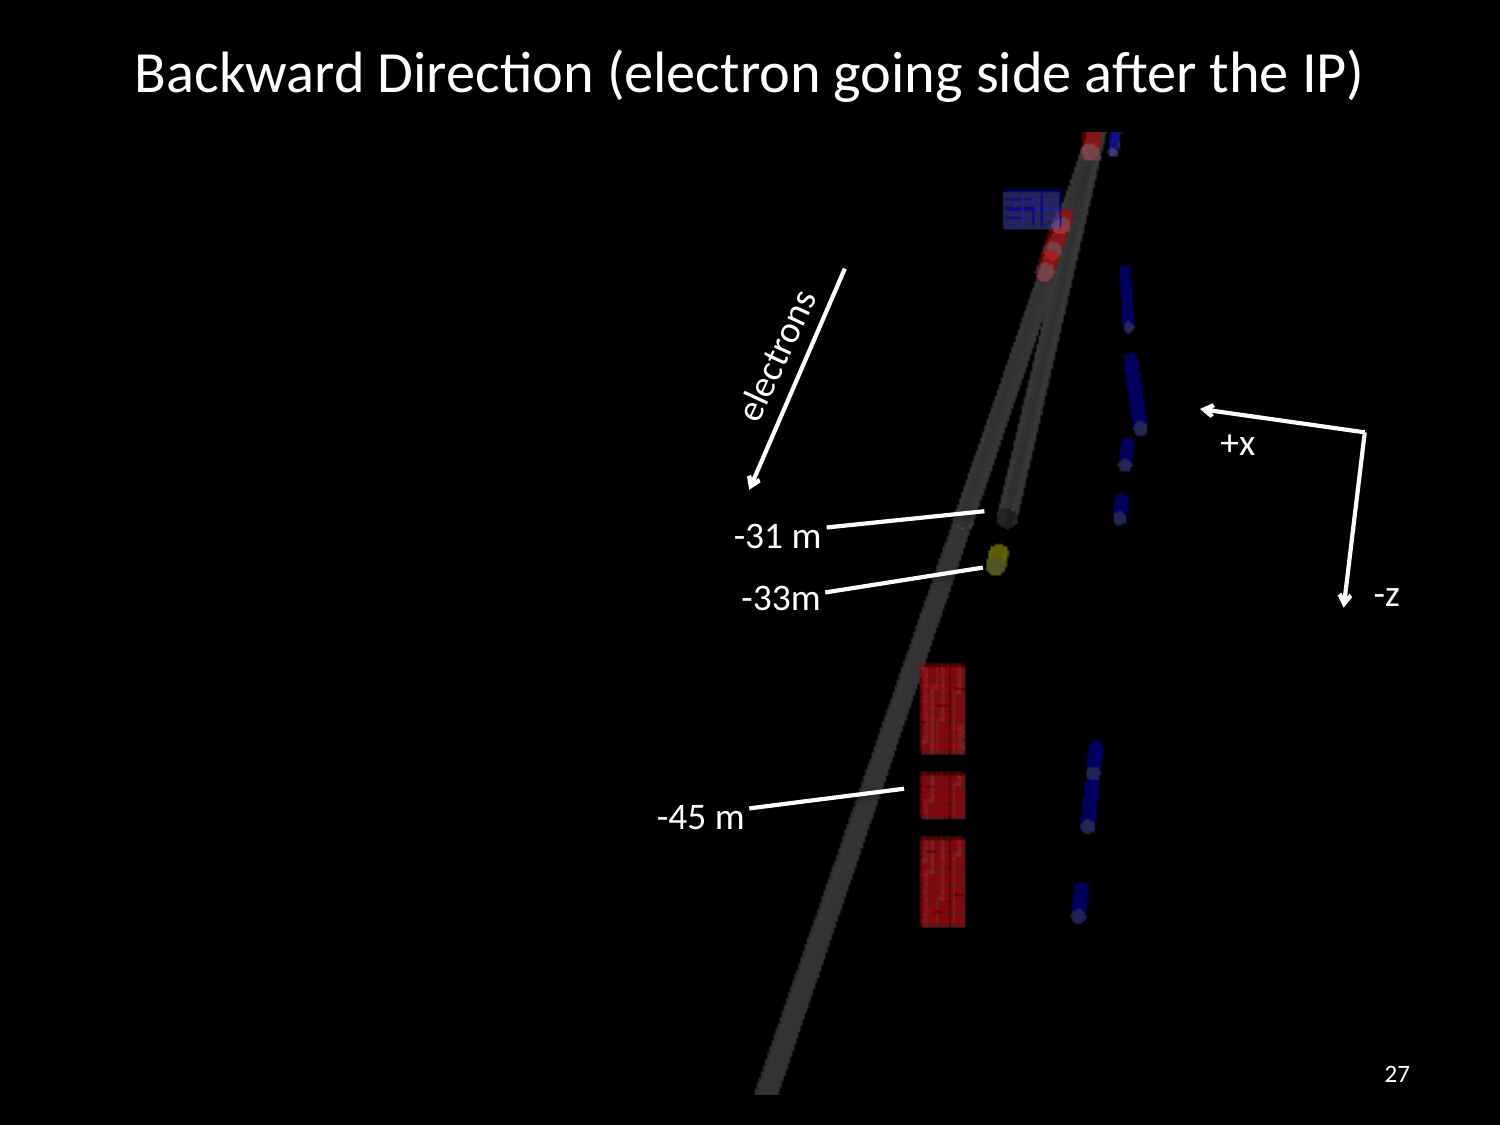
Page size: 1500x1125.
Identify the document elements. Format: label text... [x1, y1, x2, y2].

picture [705, 131, 1369, 1095]
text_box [824, 567, 984, 593]
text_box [748, 268, 845, 491]
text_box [1343, 439, 1365, 608]
text_box -45 m [642, 784, 700, 845]
title Backward Direction (electron going side after the IP) [75, 22, 1425, 117]
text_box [748, 788, 905, 809]
slide_number 27 [1074, 1042, 1425, 1103]
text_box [1199, 408, 1365, 433]
text_box -z [1374, 561, 1420, 622]
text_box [826, 510, 985, 528]
